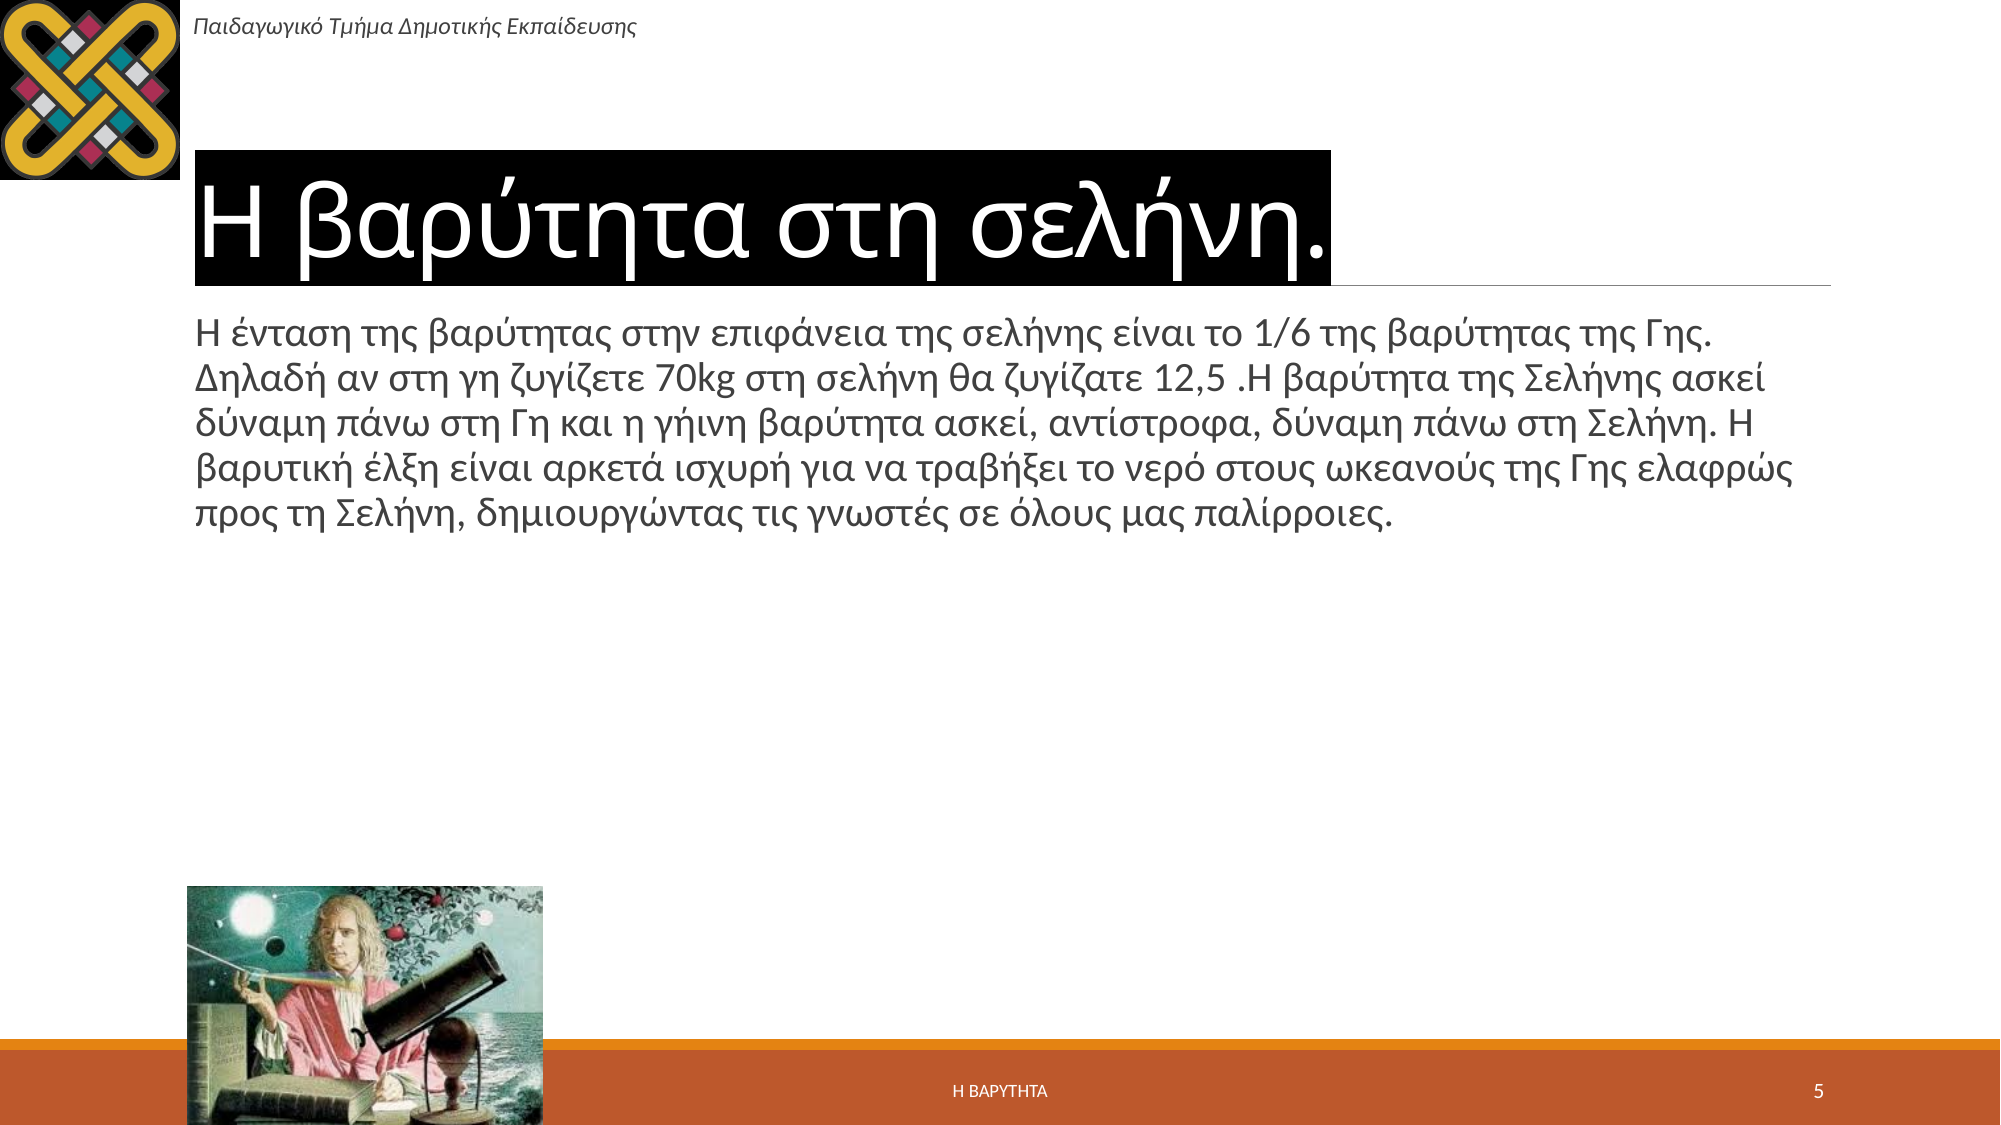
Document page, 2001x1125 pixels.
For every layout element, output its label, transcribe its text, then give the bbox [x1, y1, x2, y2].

slide_number 5 [1624, 1059, 1840, 1120]
picture [187, 963, 543, 1125]
list Παιδαγωγικό Τμήμα Δημοτικής Εκπαίδευσης [179, 5, 957, 48]
footer Η Βαρύτητα [604, 1059, 1396, 1120]
list Η ένταση της βαρύτητας στην επιφάνεια της σελήνης είναι το 1/6 της βαρύτητας της Γης. Δηλαδή αν στη γη ζυγίζετε 70kg στη σελήνη θα ζυγίζατε 12,5 .Η βαρύτητα της Σελήνης ασκεί δύναμη πάνω στη Γη και η γήινη βαρύτητα ασκεί, αντίστροφα, δύναμη πάνω στη Σελήνη. Η βαρυτική έλξη είναι αρκετά ισχυρή για να τραβήξει το νερό στους ωκεανούς της Γης ελαφρώς προς τη Σελήνη, δημιουργώντας τις γνωστές σε όλους μας παλίρροιες. [180, 302, 1830, 963]
title Η βαρύτητα στη σελήνη. [180, 47, 1830, 285]
picture [0, 0, 180, 180]
